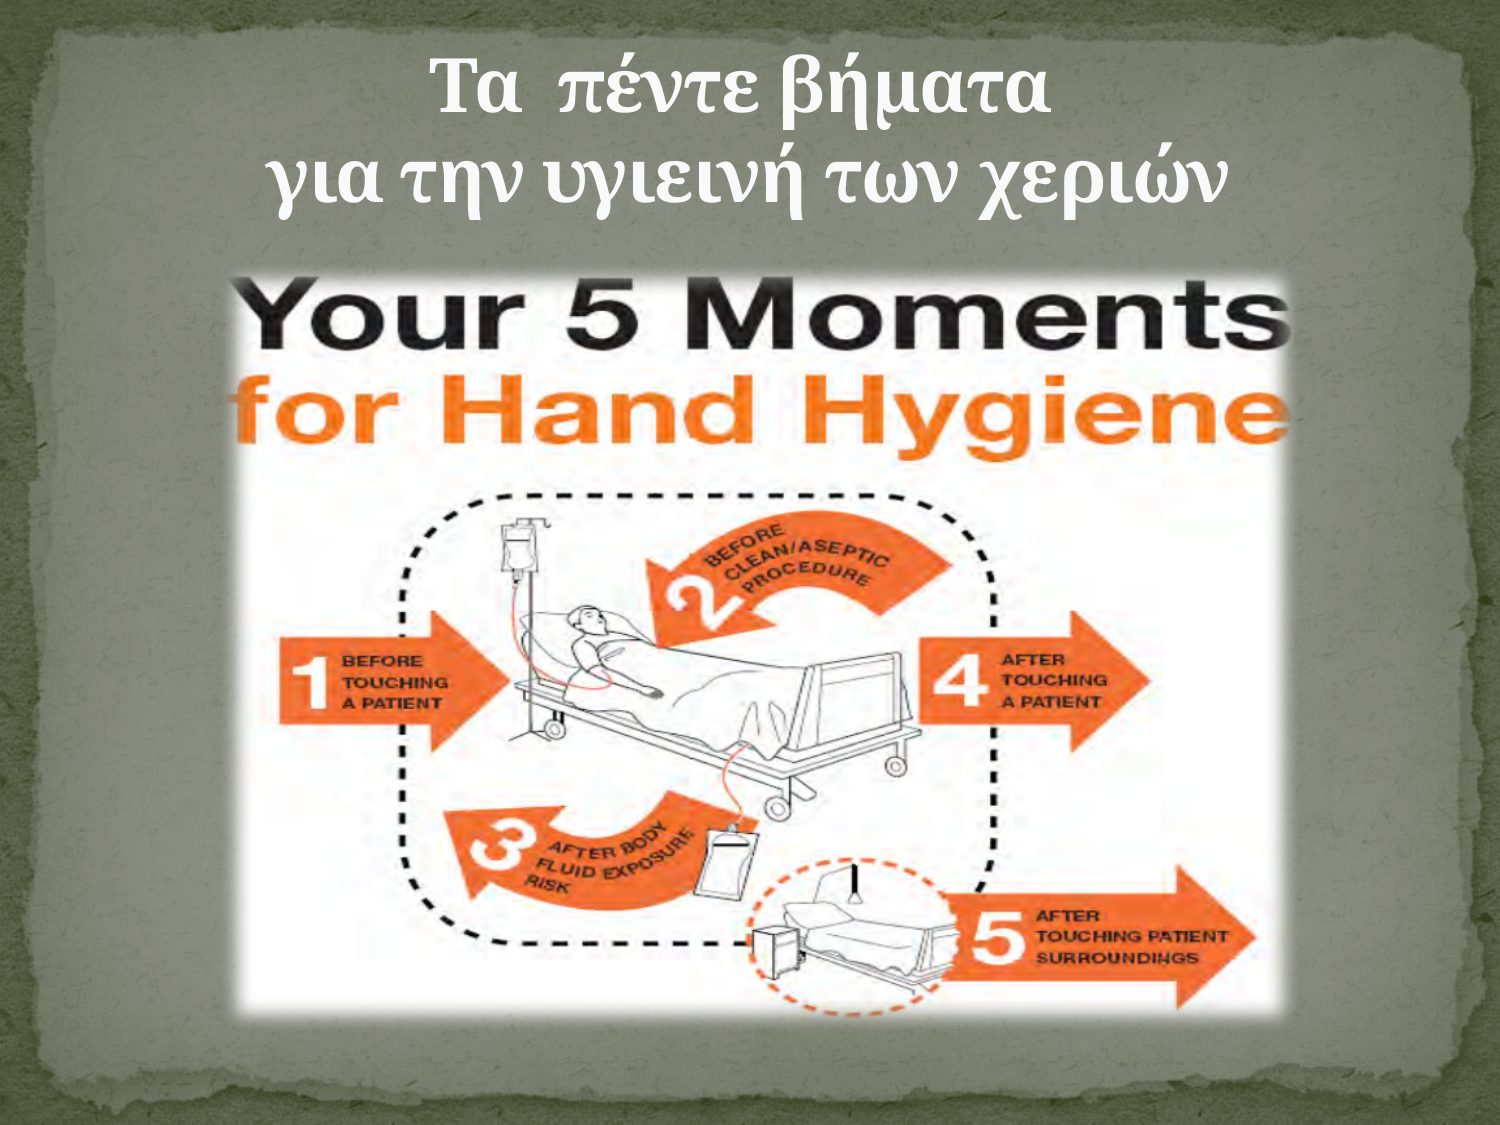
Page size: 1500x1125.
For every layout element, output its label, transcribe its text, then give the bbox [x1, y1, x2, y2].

title Τα πέντε βήματα για την υγιεινή των χεριών [74, 24, 1425, 225]
picture [220, 263, 1301, 1030]
